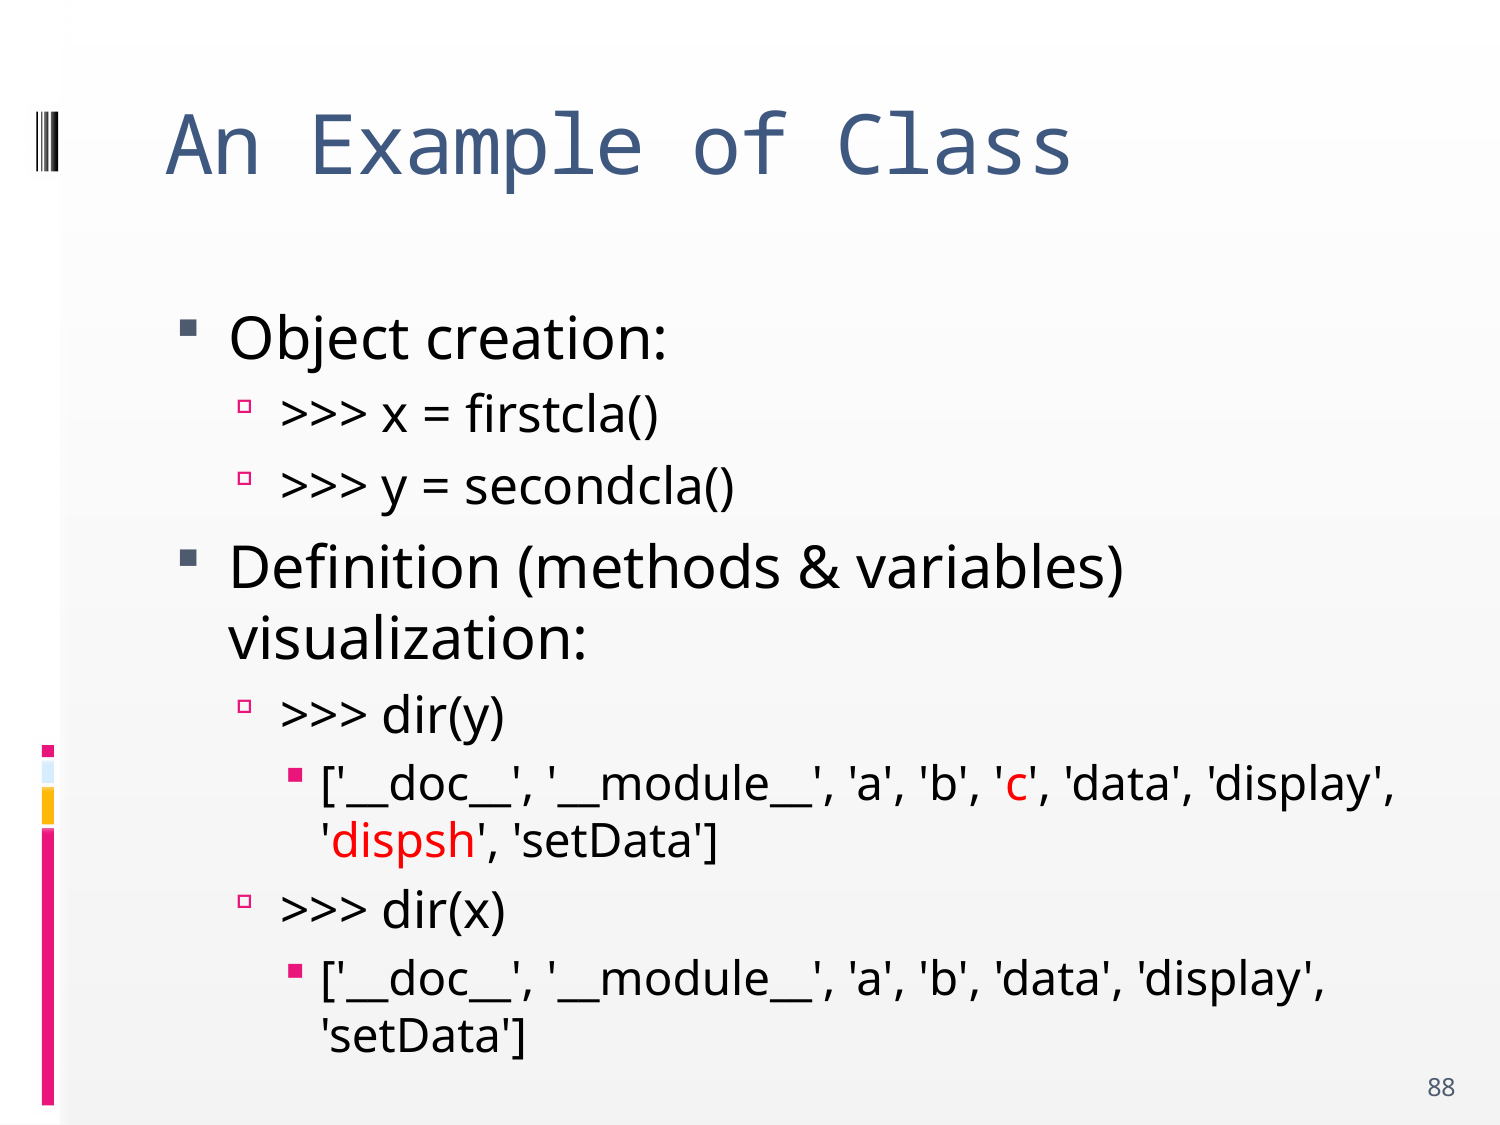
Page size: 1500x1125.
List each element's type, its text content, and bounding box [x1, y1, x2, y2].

slide_number 88 [1412, 1052, 1488, 1113]
list Object creation: >>> x = firstcla() >>> y = secondcla() Definition (methods & variables) visualization: >>> dir(y) ['__doc__', '__module__', 'a', 'b', 'c', 'data', 'display', 'dispsh', 'setData'] >>> dir(x) ['__doc__', '__module__', 'a', 'b', 'data', 'display', 'setData'] [150, 292, 1425, 1071]
title An Example of Class [150, 83, 1425, 234]
